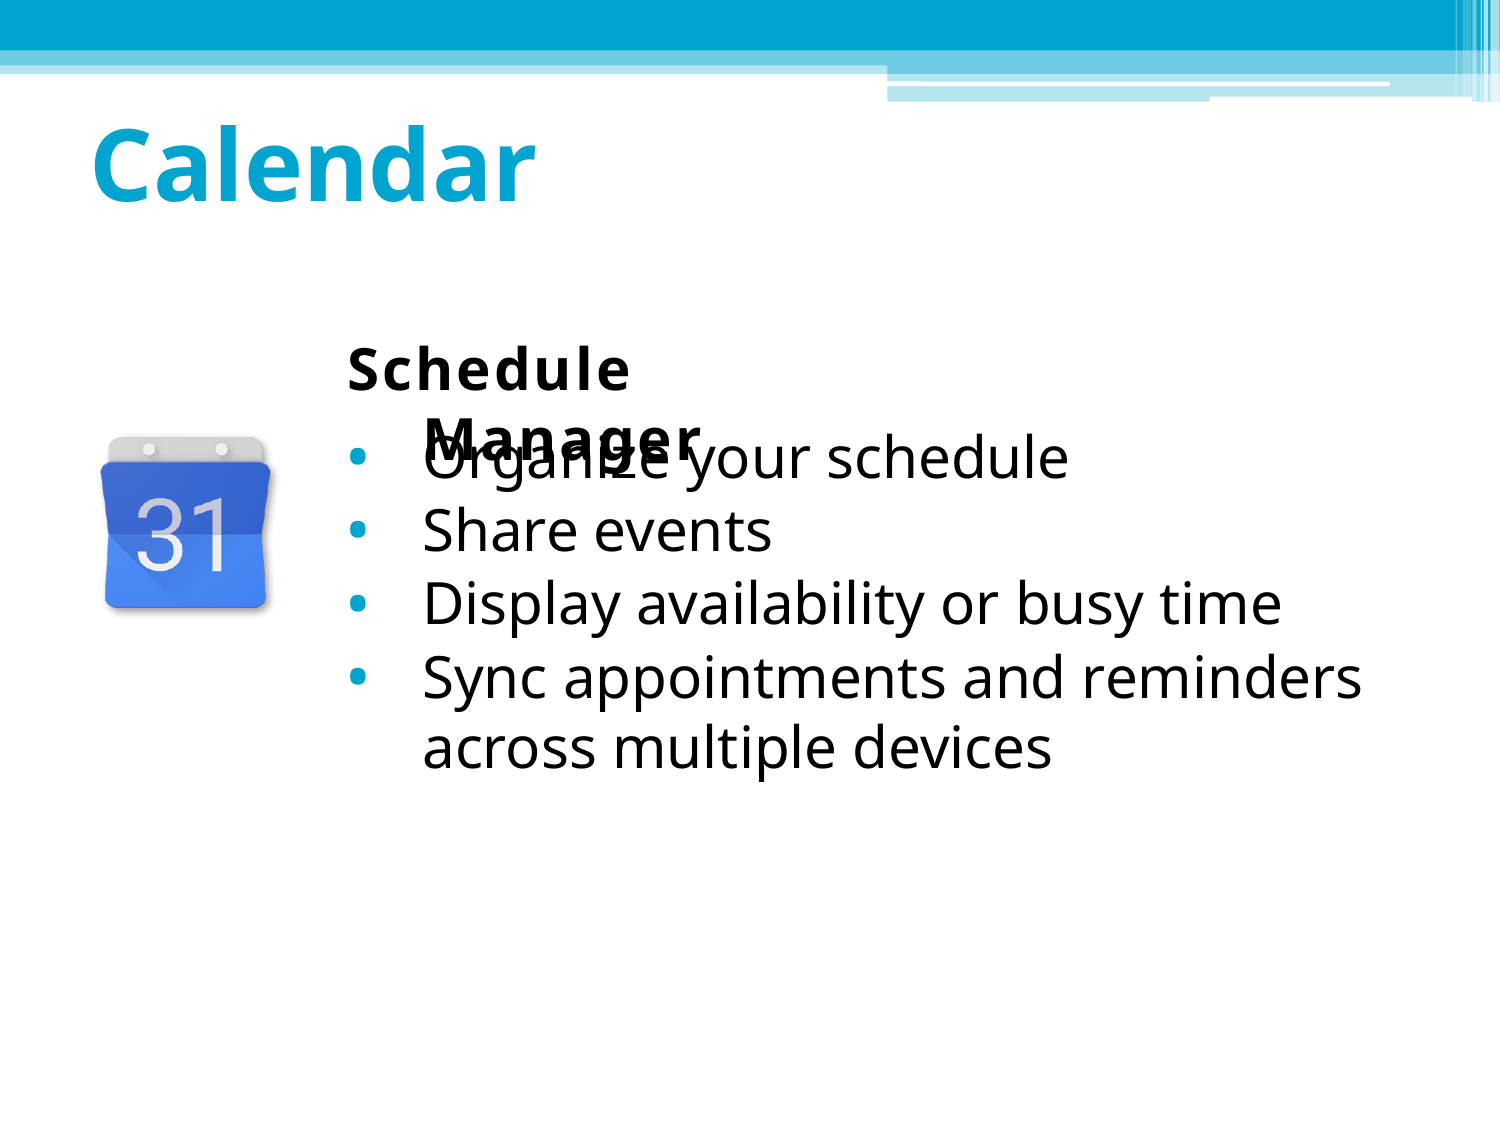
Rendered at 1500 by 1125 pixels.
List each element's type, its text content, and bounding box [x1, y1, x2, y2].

picture [74, 412, 295, 632]
list Organize your schedule Share events Display availability or busy time Sync appointments and reminders across multiple devices [324, 412, 1418, 800]
title Calendar [75, 75, 1418, 248]
text_box Schedule Manager [324, 324, 925, 413]
